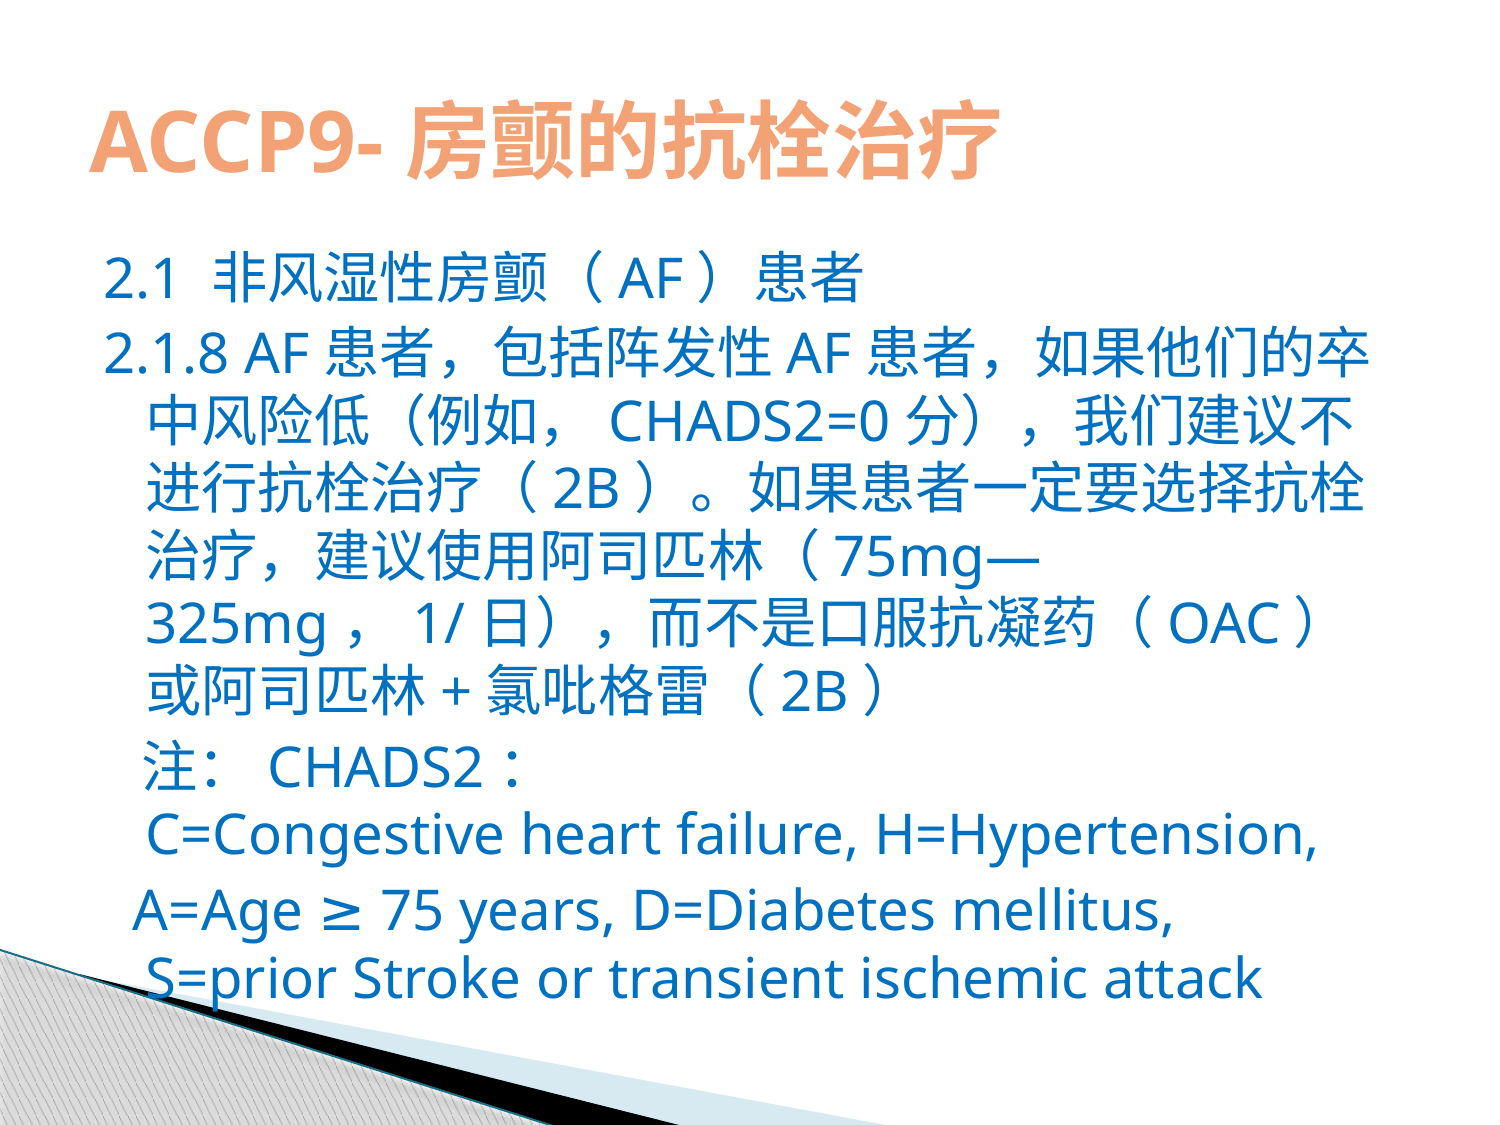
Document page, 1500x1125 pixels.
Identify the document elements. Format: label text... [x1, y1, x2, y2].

title ACCP9-房颤的抗栓治疗 [75, 45, 1425, 233]
list 2.1 非风湿性房颤（AF）患者 2.1.8 AF患者，包括阵发性AF患者，如果他们的卒中风险低（例如，CHADS2=0分），我们建议不进行抗栓治疗（2B）。如果患者一定要选择抗栓治疗，建议使用阿司匹林（75mg—325mg，1/日），而不是口服抗凝药（OAC）或阿司匹林+氯吡格雷（2B） 注：CHADS2： C=Congestive heart failure, H=Hypertension, A=Age ≥ 75 years, D=Diabetes mellitus, S=prior Stroke or transient ischemic attack [70, 234, 1421, 1070]
